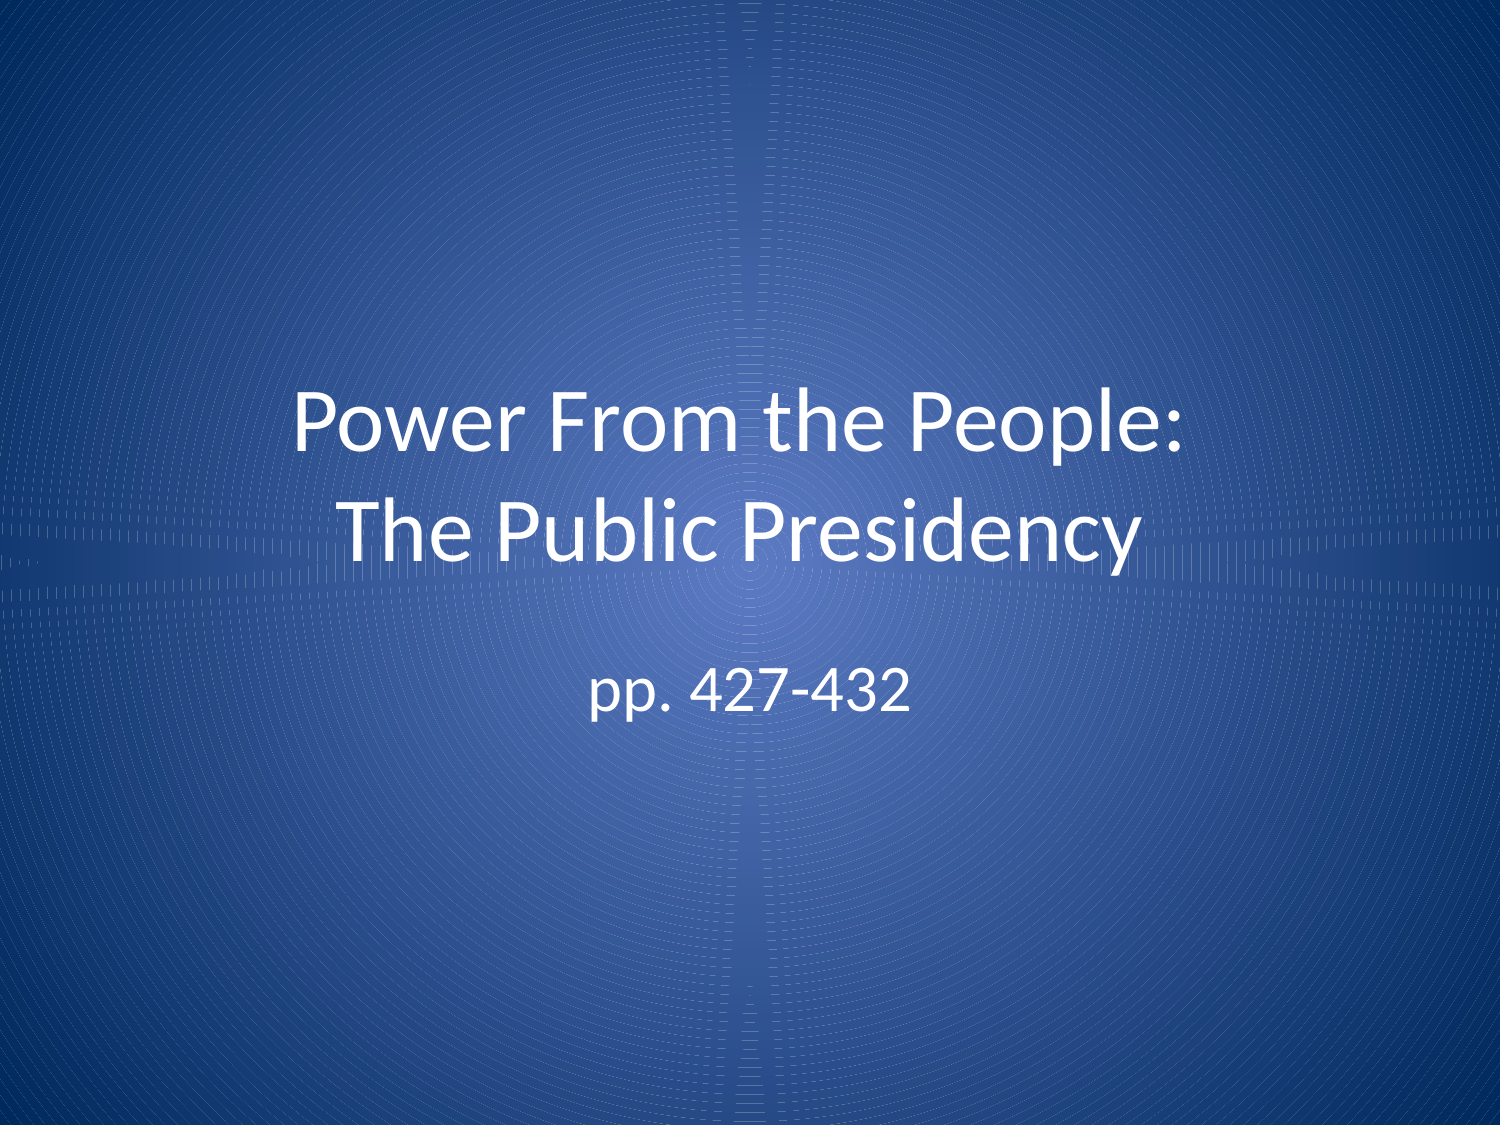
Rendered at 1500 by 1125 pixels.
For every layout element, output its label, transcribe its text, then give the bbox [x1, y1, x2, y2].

subtitle pp. 427-432 [225, 637, 1275, 925]
title Power From the People: The Public Presidency [112, 349, 1388, 591]
